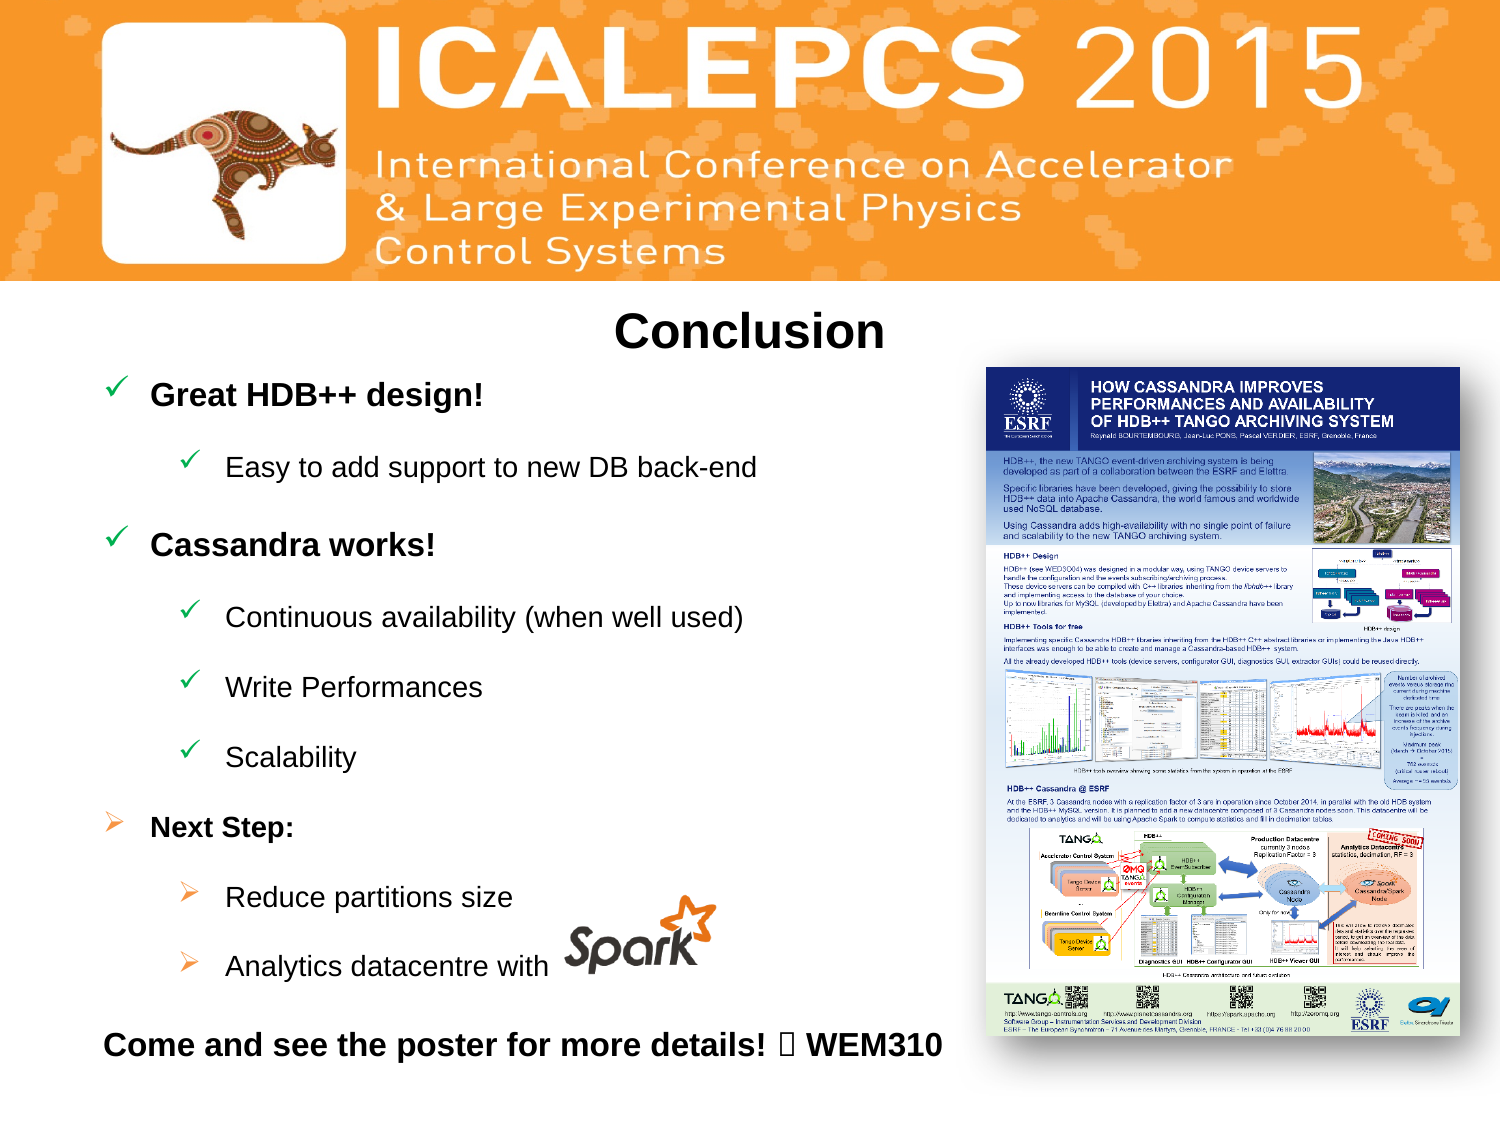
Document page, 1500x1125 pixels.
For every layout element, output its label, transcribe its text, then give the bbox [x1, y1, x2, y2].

picture [985, 366, 1460, 1037]
picture [562, 893, 717, 976]
picture [0, 0, 1500, 281]
text_box Great HDB++ design! Easy to add support to new DB back-end Cassandra works! Continuous availability (when well used) Write Performances Scalability Next Step: Reduce partitions size Analytics datacentre with Come and see the poster for more details!  WEM310 [88, 326, 1113, 1070]
text_box Conclusion [389, 290, 1111, 326]
